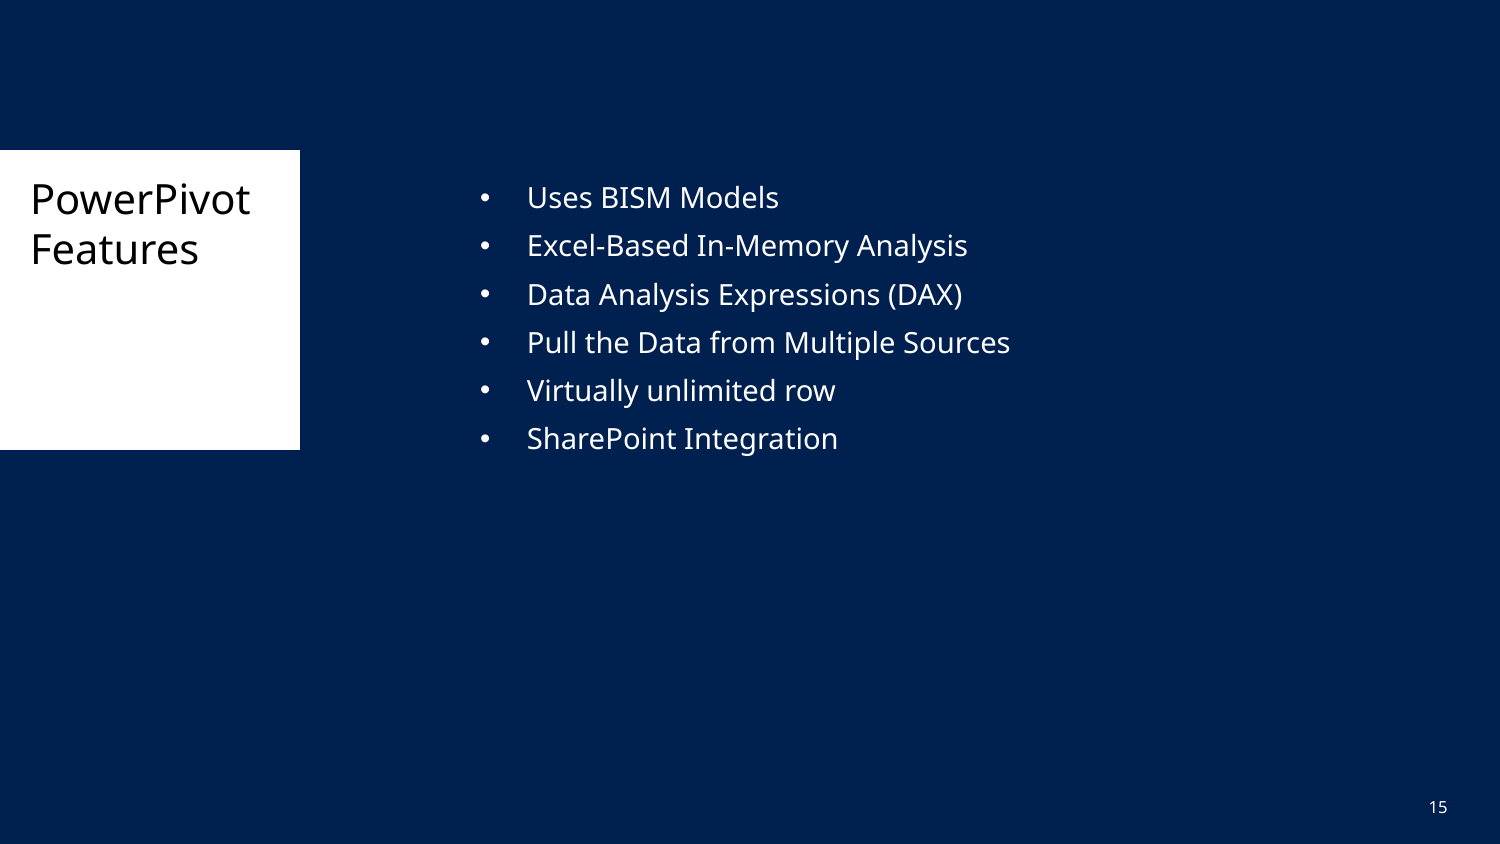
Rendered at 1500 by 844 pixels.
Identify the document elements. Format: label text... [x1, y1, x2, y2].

slide_number 15 [1112, 782, 1463, 827]
title PowerPivot Features [0, 150, 300, 450]
list Uses BISM Models Excel-Based In-Memory Analysis Data Analysis Expressions (DAX) Pull the Data from Multiple Sources Virtually unlimited row SharePoint Integration [450, 150, 1463, 772]
